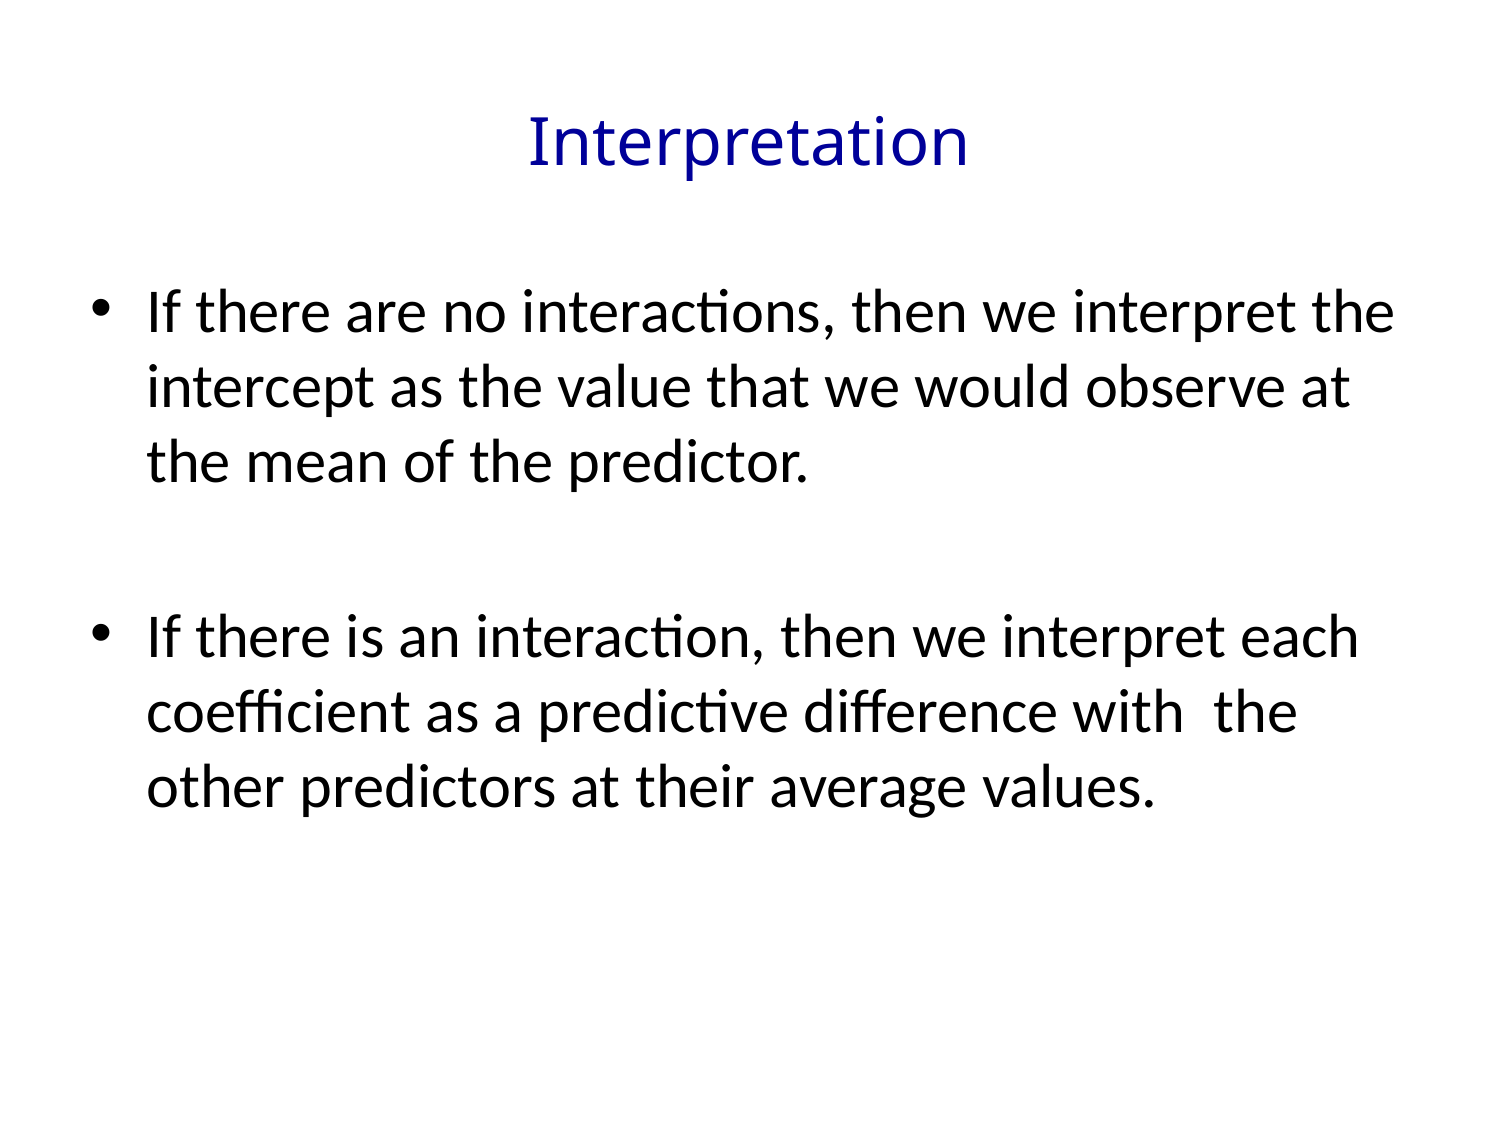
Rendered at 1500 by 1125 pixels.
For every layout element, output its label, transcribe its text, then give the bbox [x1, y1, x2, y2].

list If there are no interactions, then we interpret the intercept as the value that we would observe at the mean of the predictor. If there is an interaction, then we interpret each coefficient as a predictive difference with the other predictors at their average values. [75, 262, 1425, 1005]
title Interpretation [75, 45, 1425, 233]
